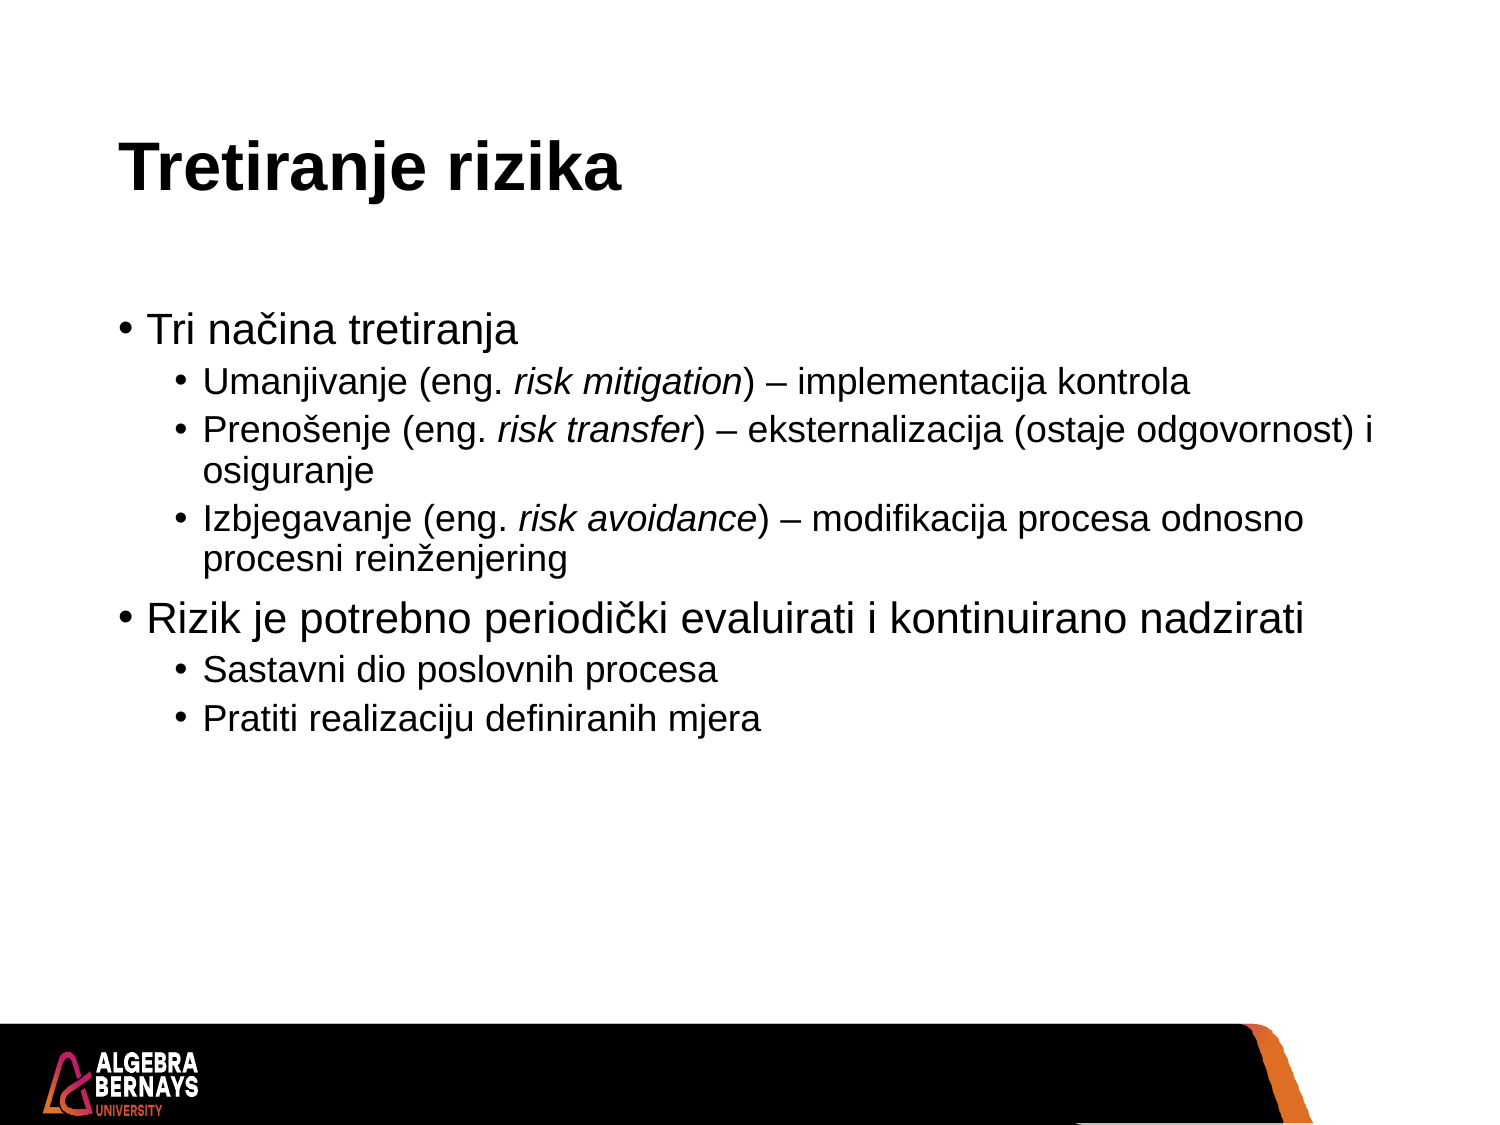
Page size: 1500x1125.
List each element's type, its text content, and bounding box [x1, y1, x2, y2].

list Tri načina tretiranja Umanjivanje (eng. risk mitigation) – implementacija kontrola Prenošenje (eng. risk transfer) – eksternalizacija (ostaje odgovornost) i osiguranje Izbjegavanje (eng. risk avoidance) – modifikacija procesa odnosno procesni reinženjering Rizik je potrebno periodički evaluirati i kontinuirano nadzirati Sastavni dio poslovnih procesa Pratiti realizaciju definiranih mjera [103, 299, 1397, 1014]
picture [0, 1023, 1468, 1125]
title Tretiranje rizika [103, 59, 1397, 278]
